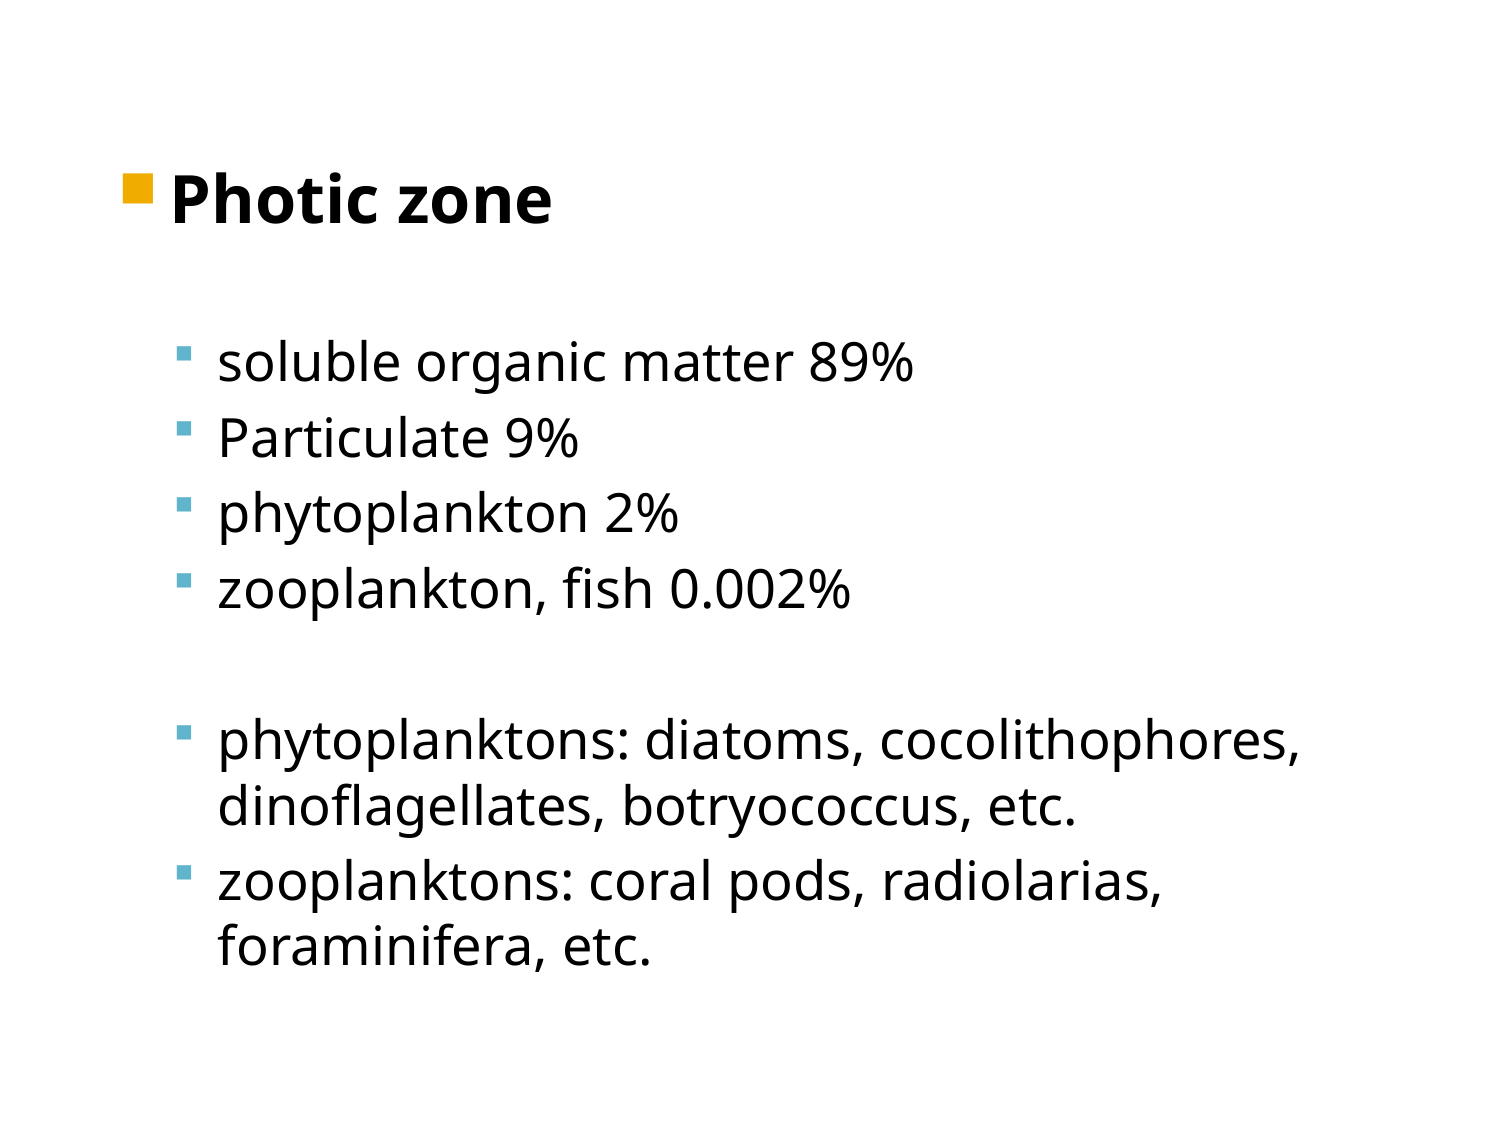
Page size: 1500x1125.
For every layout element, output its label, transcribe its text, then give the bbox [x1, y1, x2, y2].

text_box Photic zone soluble organic matter 89% Particulate 9% phytoplankton 2% zooplankton, fish 0.002% phytoplanktons: diatoms, cocolithophores, dinoflagellates, botryococcus, etc. zooplanktons: coral pods, radiolarias, foraminifera, etc. [83, 148, 1418, 1124]
